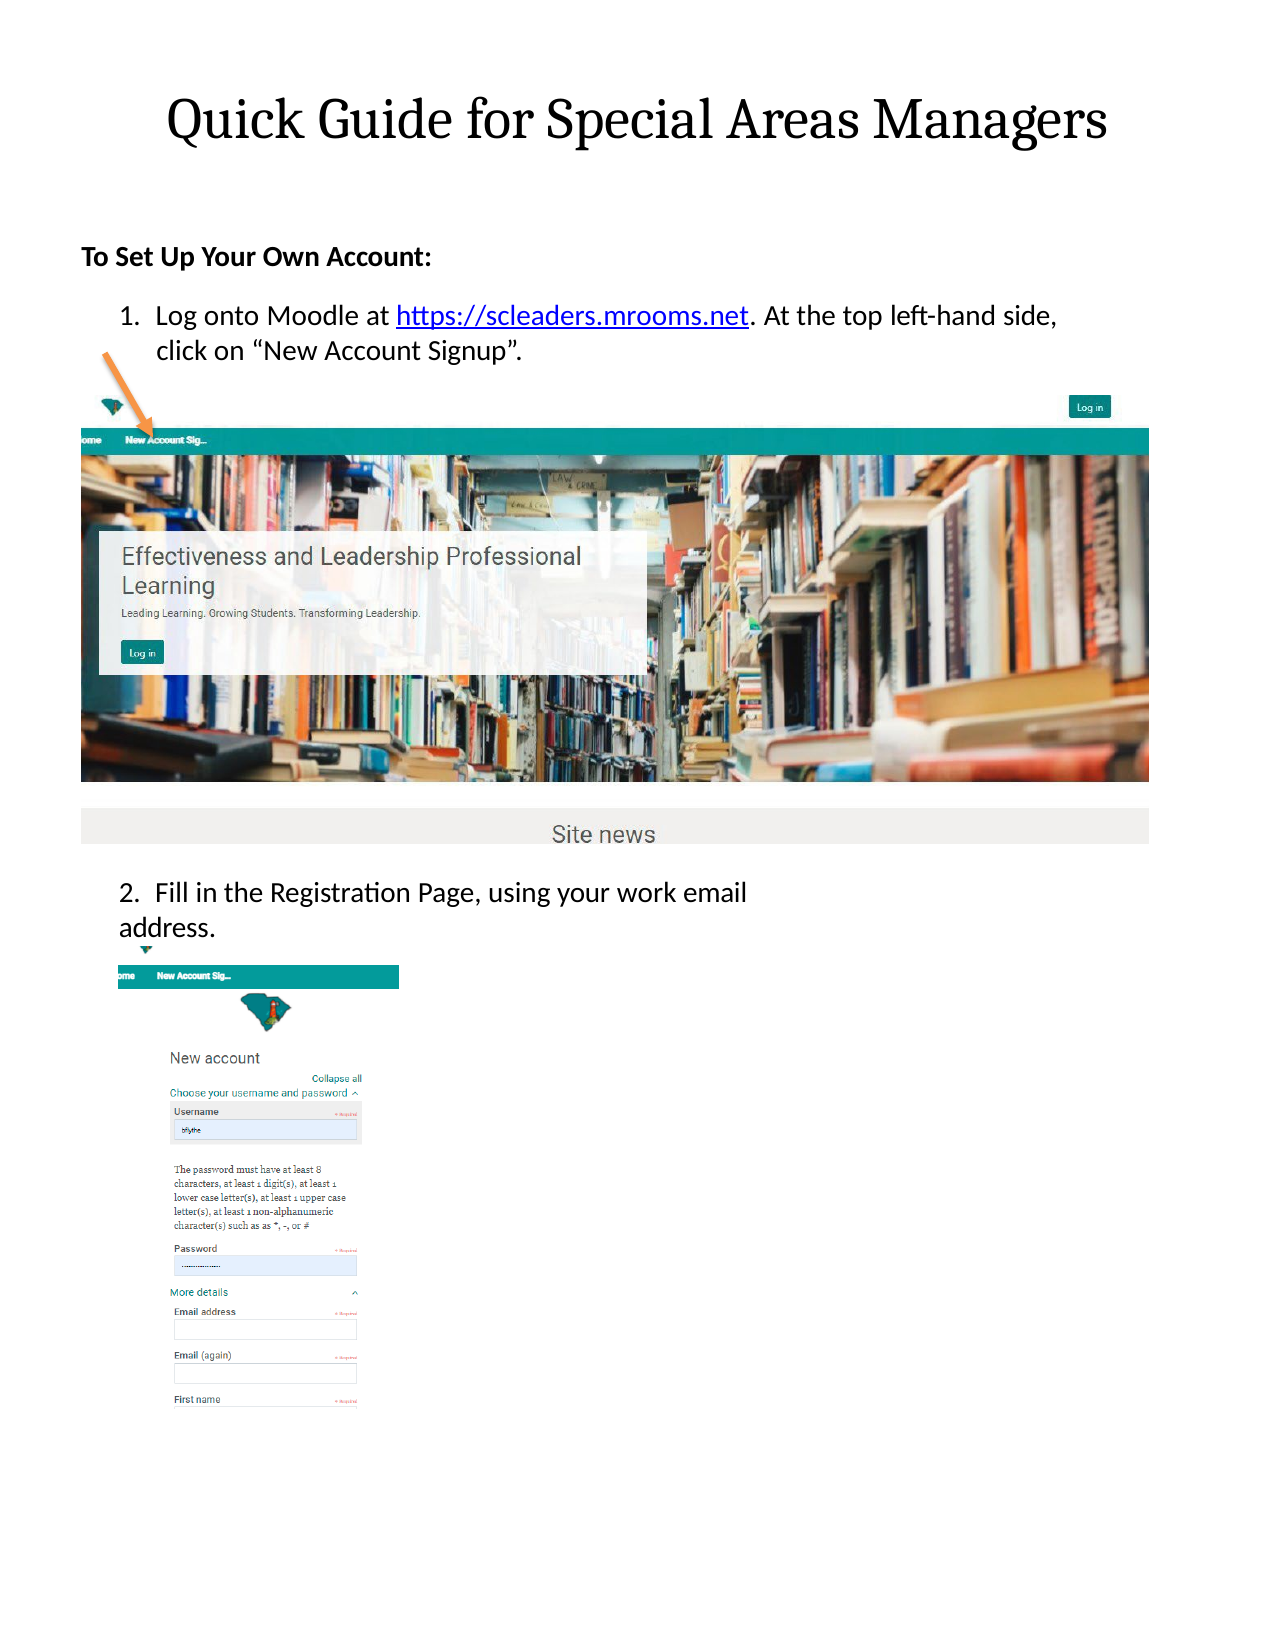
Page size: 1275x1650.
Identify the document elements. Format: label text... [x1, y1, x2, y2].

picture [118, 946, 399, 1409]
title Quick Guide for Special Areas Managers [165, 77, 1152, 350]
text_box To Set Up Your Own Account: 1. Log onto Moodle at https://scleaders.mrooms.net. At the top left-hand side, click on “New Account Signup”. [79, 235, 1070, 347]
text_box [80, 348, 1149, 845]
text_box 2. Fill in the Registration Page, using your work email address. [116, 871, 851, 944]
